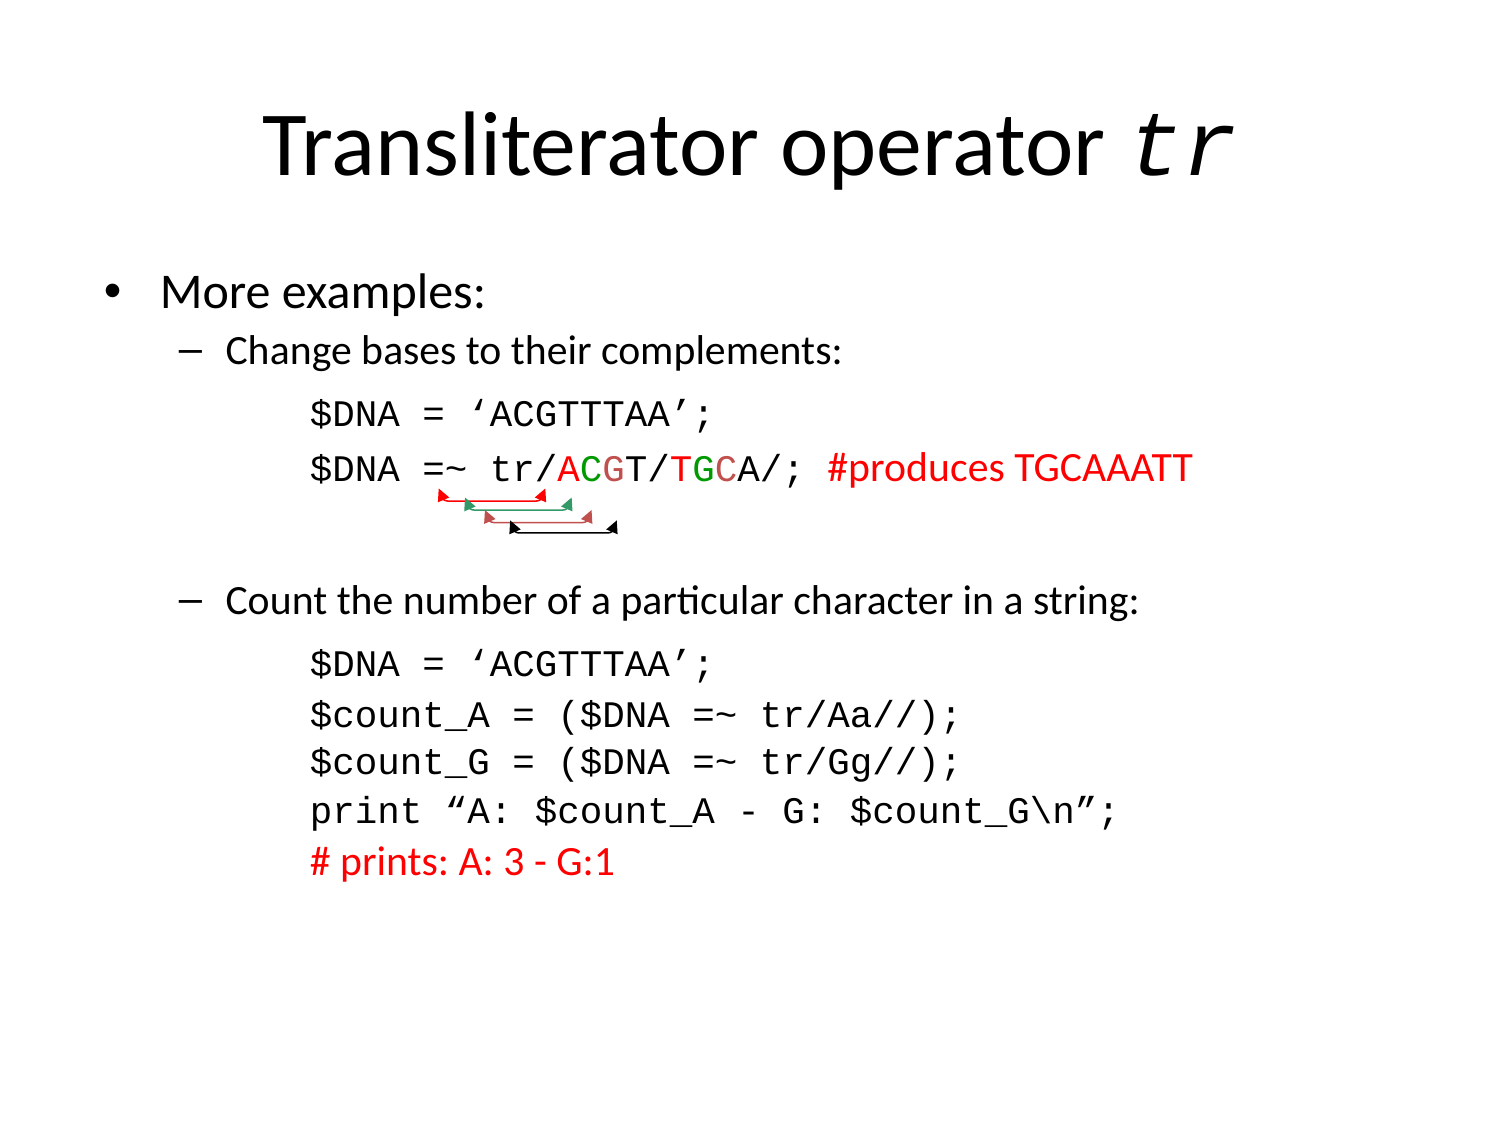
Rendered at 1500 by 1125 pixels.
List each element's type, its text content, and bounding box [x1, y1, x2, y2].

list More examples: Change bases to their complements: $DNA = ‘ACGTTTAA’; $DNA =~ tr/ACGT/TGCA/; #produces TGCAAATT Count the number of a particular character in a string: $DNA = ‘ACGTTTAA’; $count_A = ($DNA =~ tr/Aa//); $count_G = ($DNA =~ tr/Gg//); print “A: $count_A - G: $count_G\n”; # prints: A: 3 - G:1 [88, 258, 1439, 1001]
text_box [437, 488, 546, 503]
text_box [509, 520, 618, 535]
text_box [464, 497, 573, 512]
text_box [484, 510, 593, 524]
title Transliterator operator tr [75, 45, 1425, 233]
